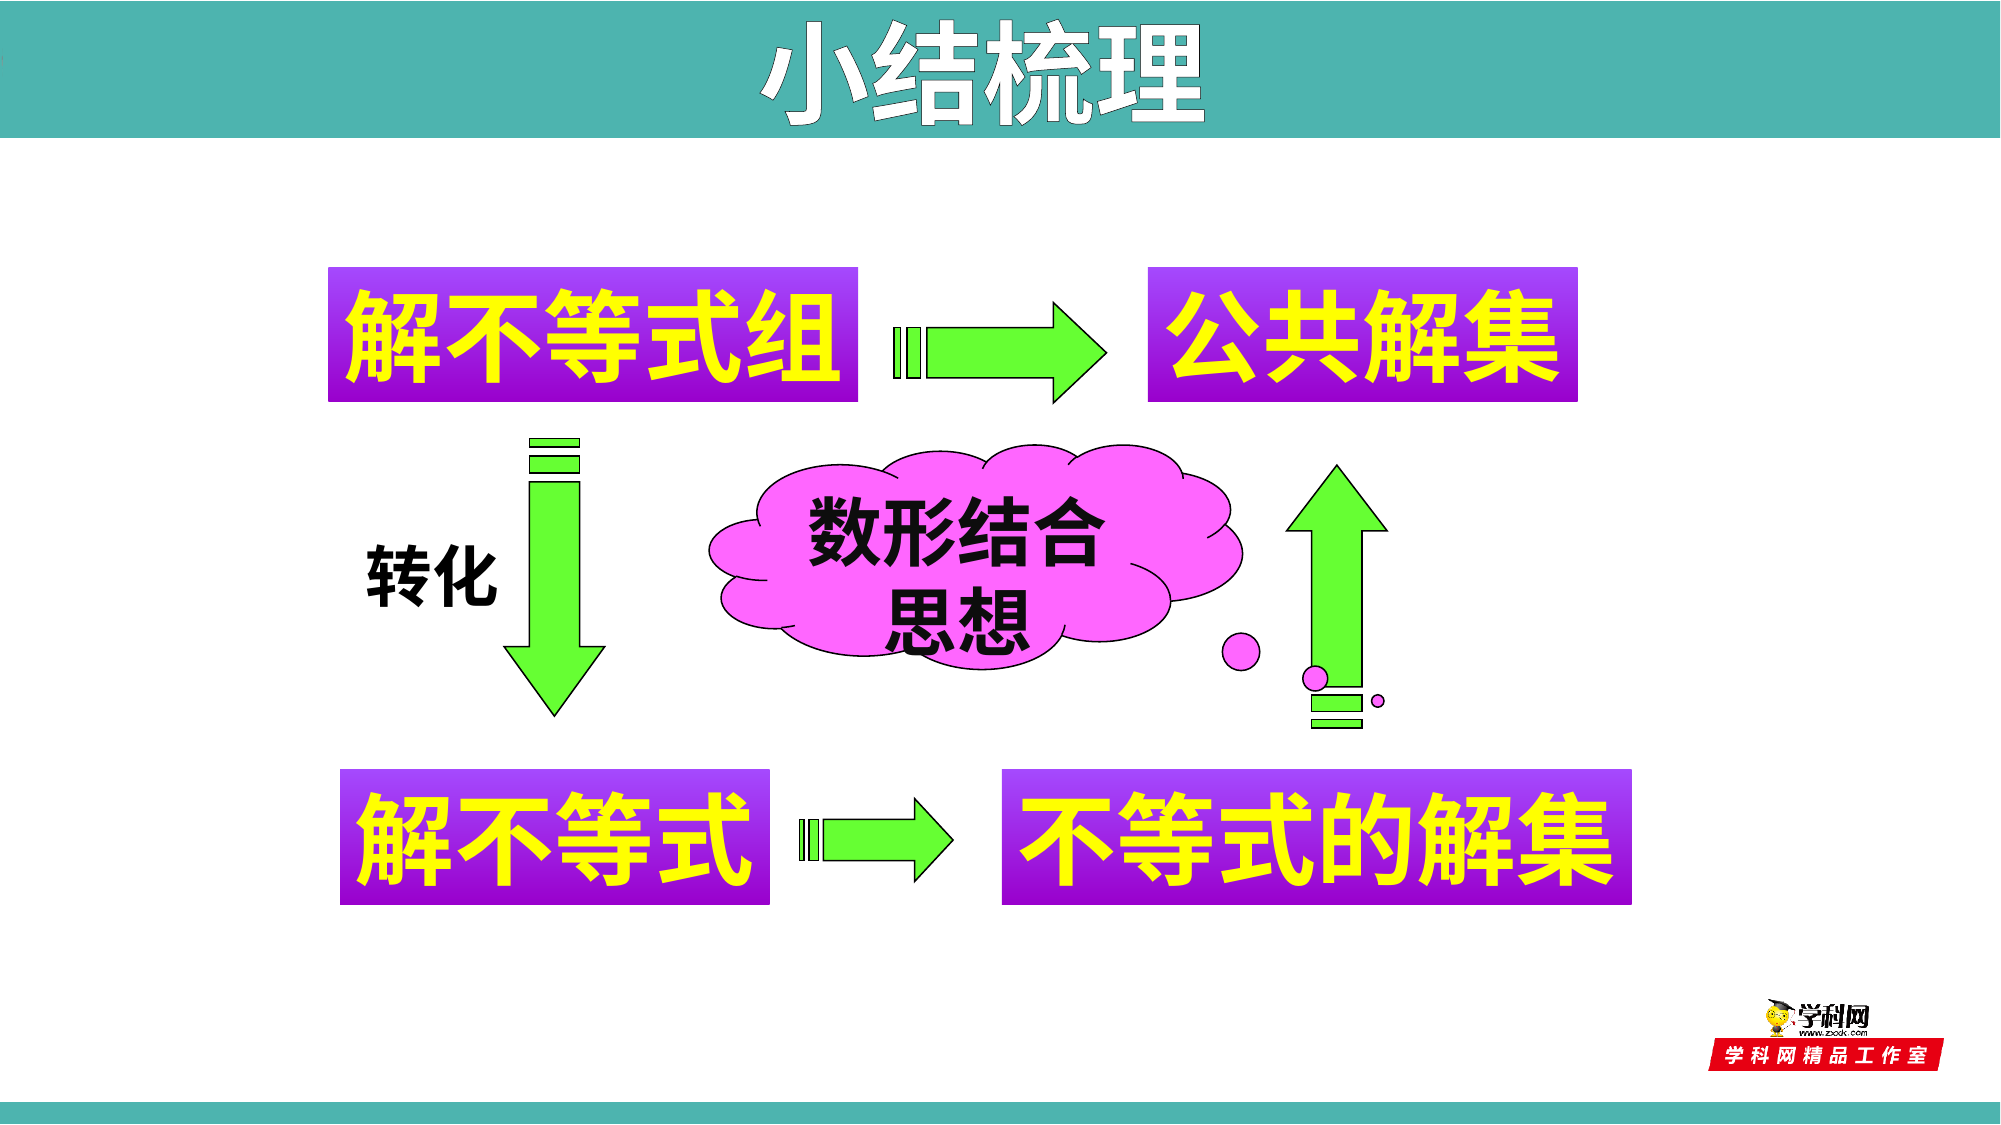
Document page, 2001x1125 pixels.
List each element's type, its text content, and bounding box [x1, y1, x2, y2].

text_box 数形结合思想 [1302, 666, 1328, 692]
picture [0, 1, 2001, 1124]
text_box 数形结合思想 [1371, 694, 1385, 708]
text_box 小结梳理 [742, 0, 1223, 146]
text_box [1286, 465, 1388, 687]
text_box 解不等式 [340, 769, 770, 905]
text_box [808, 819, 819, 861]
text_box [907, 327, 921, 378]
text_box 解不等式组 [328, 267, 859, 402]
text_box [893, 327, 901, 378]
text_box [529, 438, 580, 448]
text_box 不等式的解集 [1001, 769, 1632, 905]
text_box [926, 302, 1107, 404]
text_box 转化 [350, 527, 515, 622]
text_box [799, 819, 805, 861]
text_box 数形结合思想 [709, 444, 1243, 670]
text_box 数形结合思想 [1222, 633, 1260, 671]
text_box [1311, 719, 1362, 728]
text_box 公共解集 [1147, 267, 1578, 402]
text_box [504, 481, 605, 717]
text_box [823, 798, 954, 882]
text_box [1311, 695, 1362, 712]
text_box [529, 455, 580, 474]
